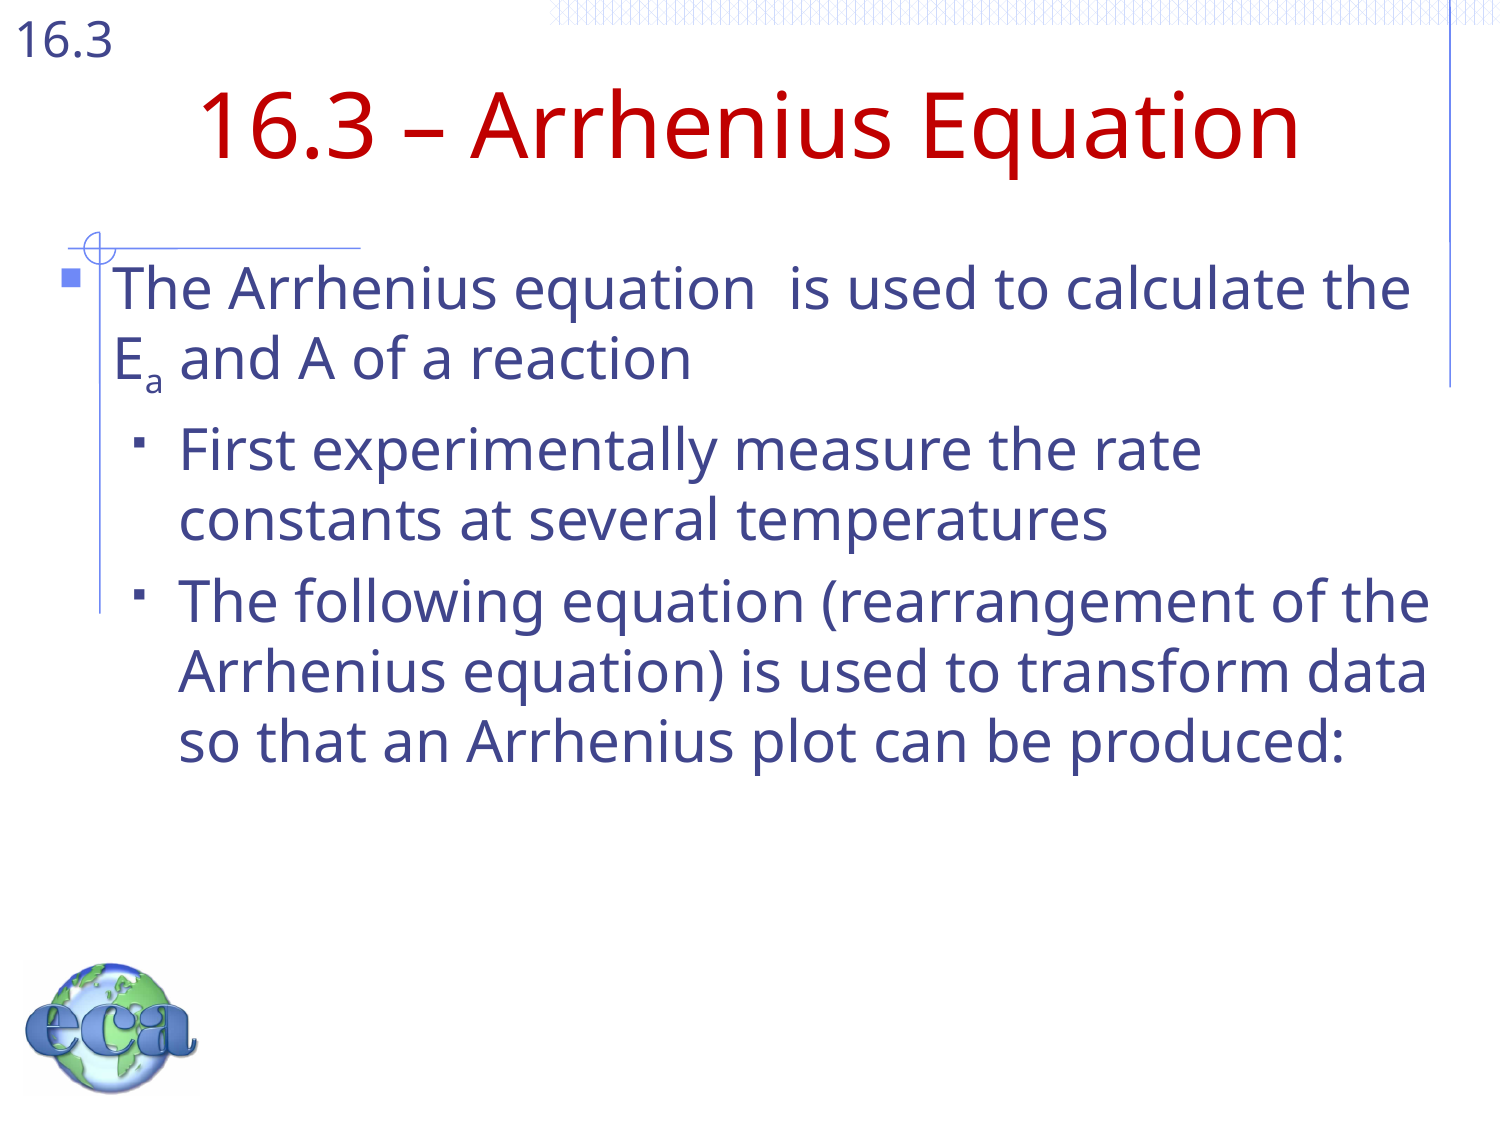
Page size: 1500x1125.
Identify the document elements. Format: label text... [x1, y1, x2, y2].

picture [23, 960, 200, 1096]
title 16.3 – Arrhenius Equation [17, 49, 1483, 185]
